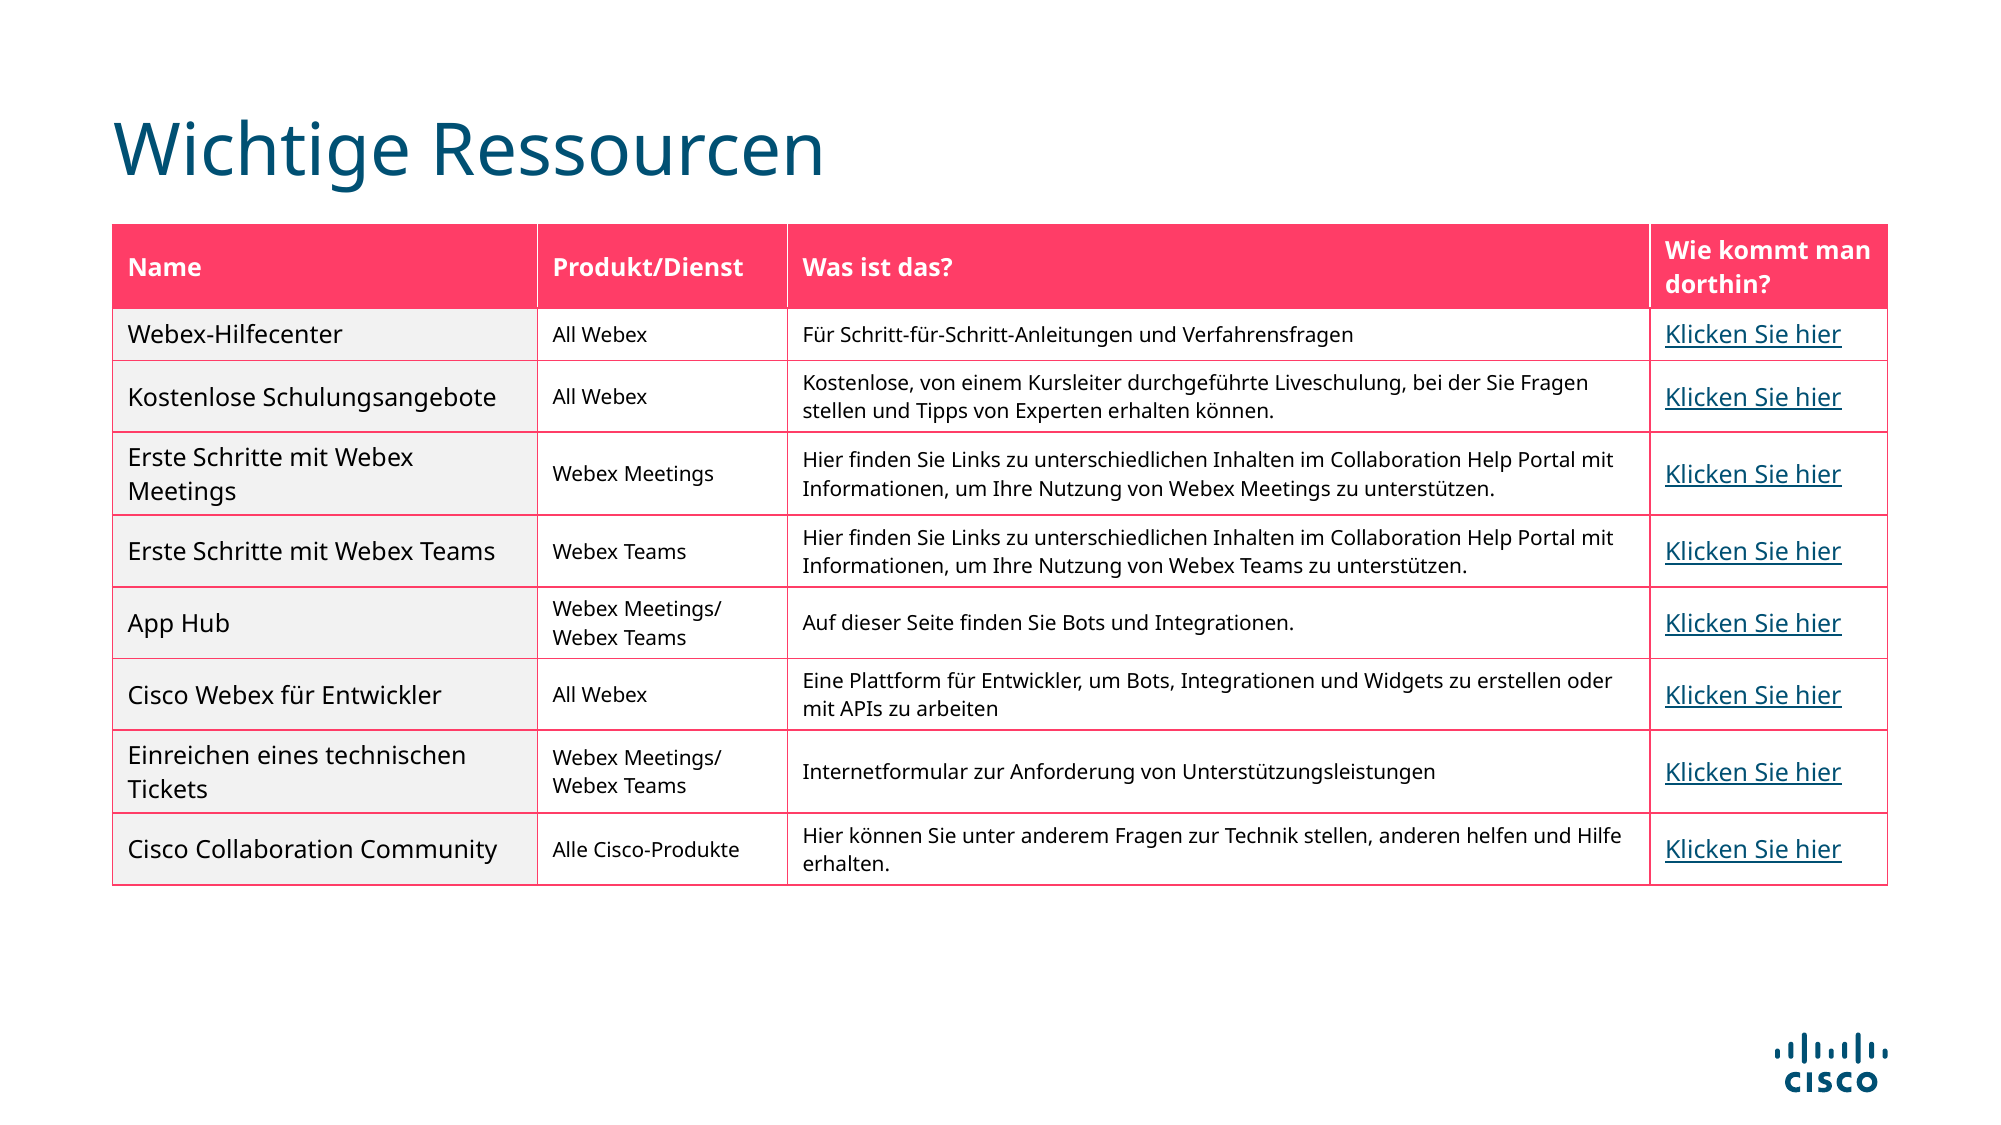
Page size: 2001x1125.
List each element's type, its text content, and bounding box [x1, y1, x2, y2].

text_box [1775, 1048, 1780, 1059]
text_box [1882, 1048, 1888, 1059]
text_box [1801, 1032, 1807, 1064]
table_cell Webex Meetings/ Webex Teams [538, 588, 787, 658]
text_box [1785, 1071, 1801, 1093]
table_cell All Webex [538, 659, 787, 729]
table_cell Klicken Sie hier [1651, 659, 1887, 729]
table_cell All Webex [538, 338, 787, 360]
table_cell App Hub [113, 588, 537, 658]
table_cell Erste Schritte mit Webex Meetings [113, 433, 537, 514]
table_cell Klicken Sie hier [1651, 338, 1887, 360]
table_cell Webex-Hilfecenter [113, 338, 537, 360]
text_box [1815, 1041, 1821, 1059]
text_box [1836, 1071, 1852, 1093]
table_cell Hier finden Sie Links zu unterschiedlichen Inhalten im Collaboration Help Portal mit Informationen, um Ihre Nutzung von Webex Teams zu unterstützen. [788, 516, 1649, 586]
table_cell Klicken Sie hier [1651, 588, 1887, 658]
table_cell Webex Teams [538, 516, 787, 586]
table_cell Alle Cisco-Produkte [538, 814, 787, 884]
table_cell Klicken Sie hier [1651, 814, 1887, 884]
table_cell Erste Schritte mit Webex Teams [113, 516, 537, 586]
table_cell Cisco Webex für Entwickler [113, 659, 537, 729]
table_cell Webex Meetings [538, 433, 787, 514]
table_cell Hier können Sie unter anderem Fragen zur Technik stellen, anderen helfen und Hilfe erhalten. [788, 814, 1649, 884]
table_cell Klicken Sie hier [1651, 433, 1887, 514]
text_box [1856, 1071, 1878, 1093]
text_box [1818, 1071, 1832, 1093]
table_cell Kostenlose Schulungsangebote [113, 361, 537, 431]
table_cell All Webex [538, 361, 787, 431]
text_box [1806, 1072, 1812, 1092]
text_box [1842, 1041, 1848, 1059]
table_cell Klicken Sie hier [1651, 361, 1887, 431]
table_cell Internetformular zur Anforderung von Unterstützungsleistungen [788, 731, 1649, 812]
table_cell Cisco Collaboration Community [113, 814, 537, 884]
text_box [1869, 1041, 1875, 1059]
table_cell Kostenlose, von einem Kursleiter durchgeführte Liveschulung, bei der Sie Fragen stellen und Tipps von Experten erhalten können. [788, 361, 1649, 431]
table_cell Einreichen eines technischen Tickets [113, 731, 537, 812]
text_box [1855, 1032, 1861, 1064]
text_box Wichtige Ressourcen [112, 112, 1888, 338]
text_box [1788, 1041, 1794, 1059]
table_cell Hier finden Sie Links zu unterschiedlichen Inhalten im Collaboration Help Portal mit Informationen, um Ihre Nutzung von Webex Meetings zu unterstützen. [788, 433, 1649, 514]
table_cell Webex Meetings/ Webex Teams [538, 731, 787, 812]
text_box [1828, 1048, 1834, 1059]
table_cell Eine Plattform für Entwickler, um Bots, Integrationen und Widgets zu erstellen oder mit APIs zu arbeiten [788, 659, 1649, 729]
table_cell Für Schritt-für-Schritt-Anleitungen und Verfahrensfragen [788, 338, 1649, 360]
table_cell Auf dieser Seite finden Sie Bots und Integrationen. [788, 588, 1649, 658]
table_cell Klicken Sie hier [1651, 731, 1887, 812]
table_cell Klicken Sie hier [1651, 516, 1887, 586]
